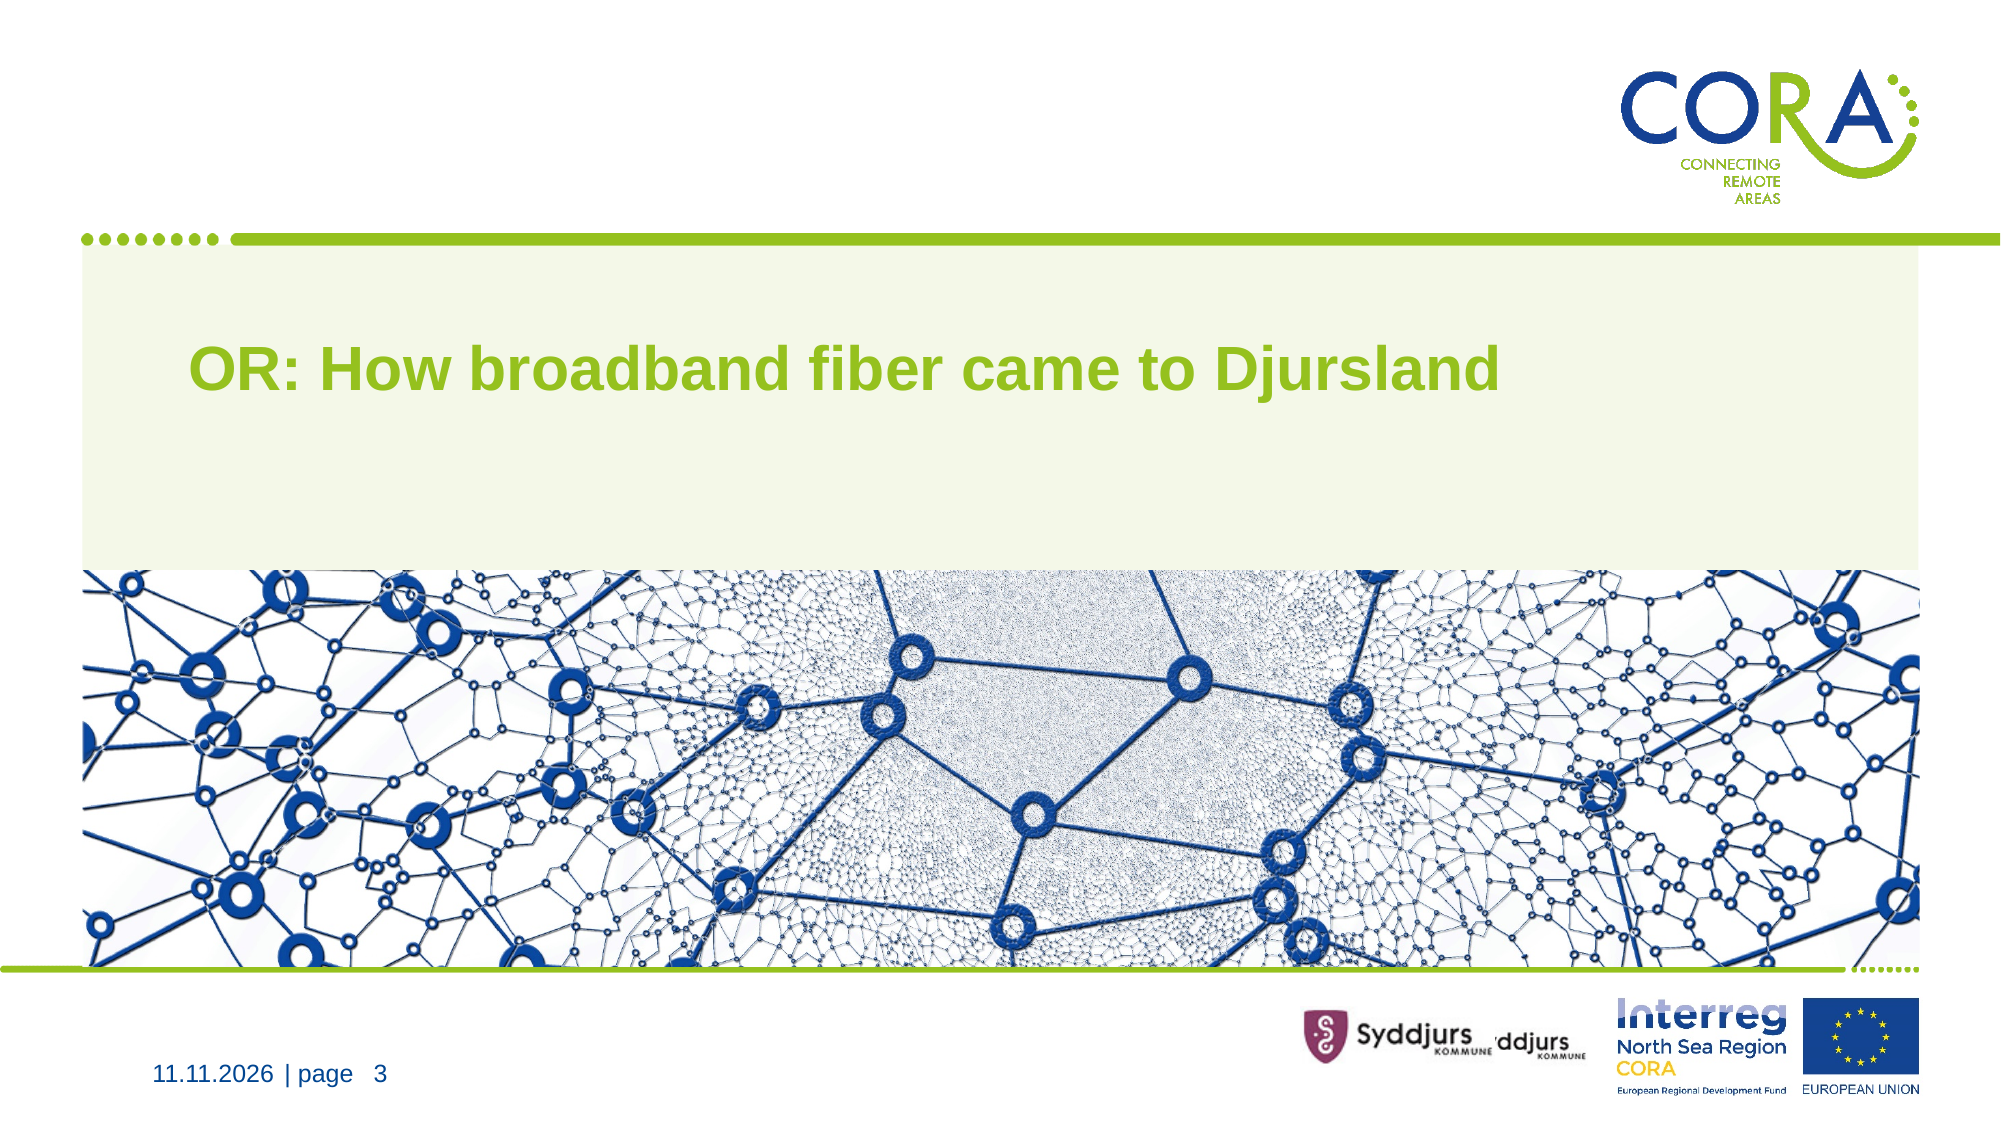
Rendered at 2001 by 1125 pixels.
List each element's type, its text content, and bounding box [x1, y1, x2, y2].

picture [1300, 1006, 1588, 1070]
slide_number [137, 1042, 262, 1103]
picture [1595, 975, 1941, 1113]
picture [0, 570, 1920, 973]
slide_number 3 [358, 1043, 453, 1103]
footer | page [262, 1042, 376, 1103]
picture [81, 233, 2001, 246]
picture [1621, 68, 1919, 204]
title OR: How broadband fiber came to Djursland [173, 329, 1628, 415]
